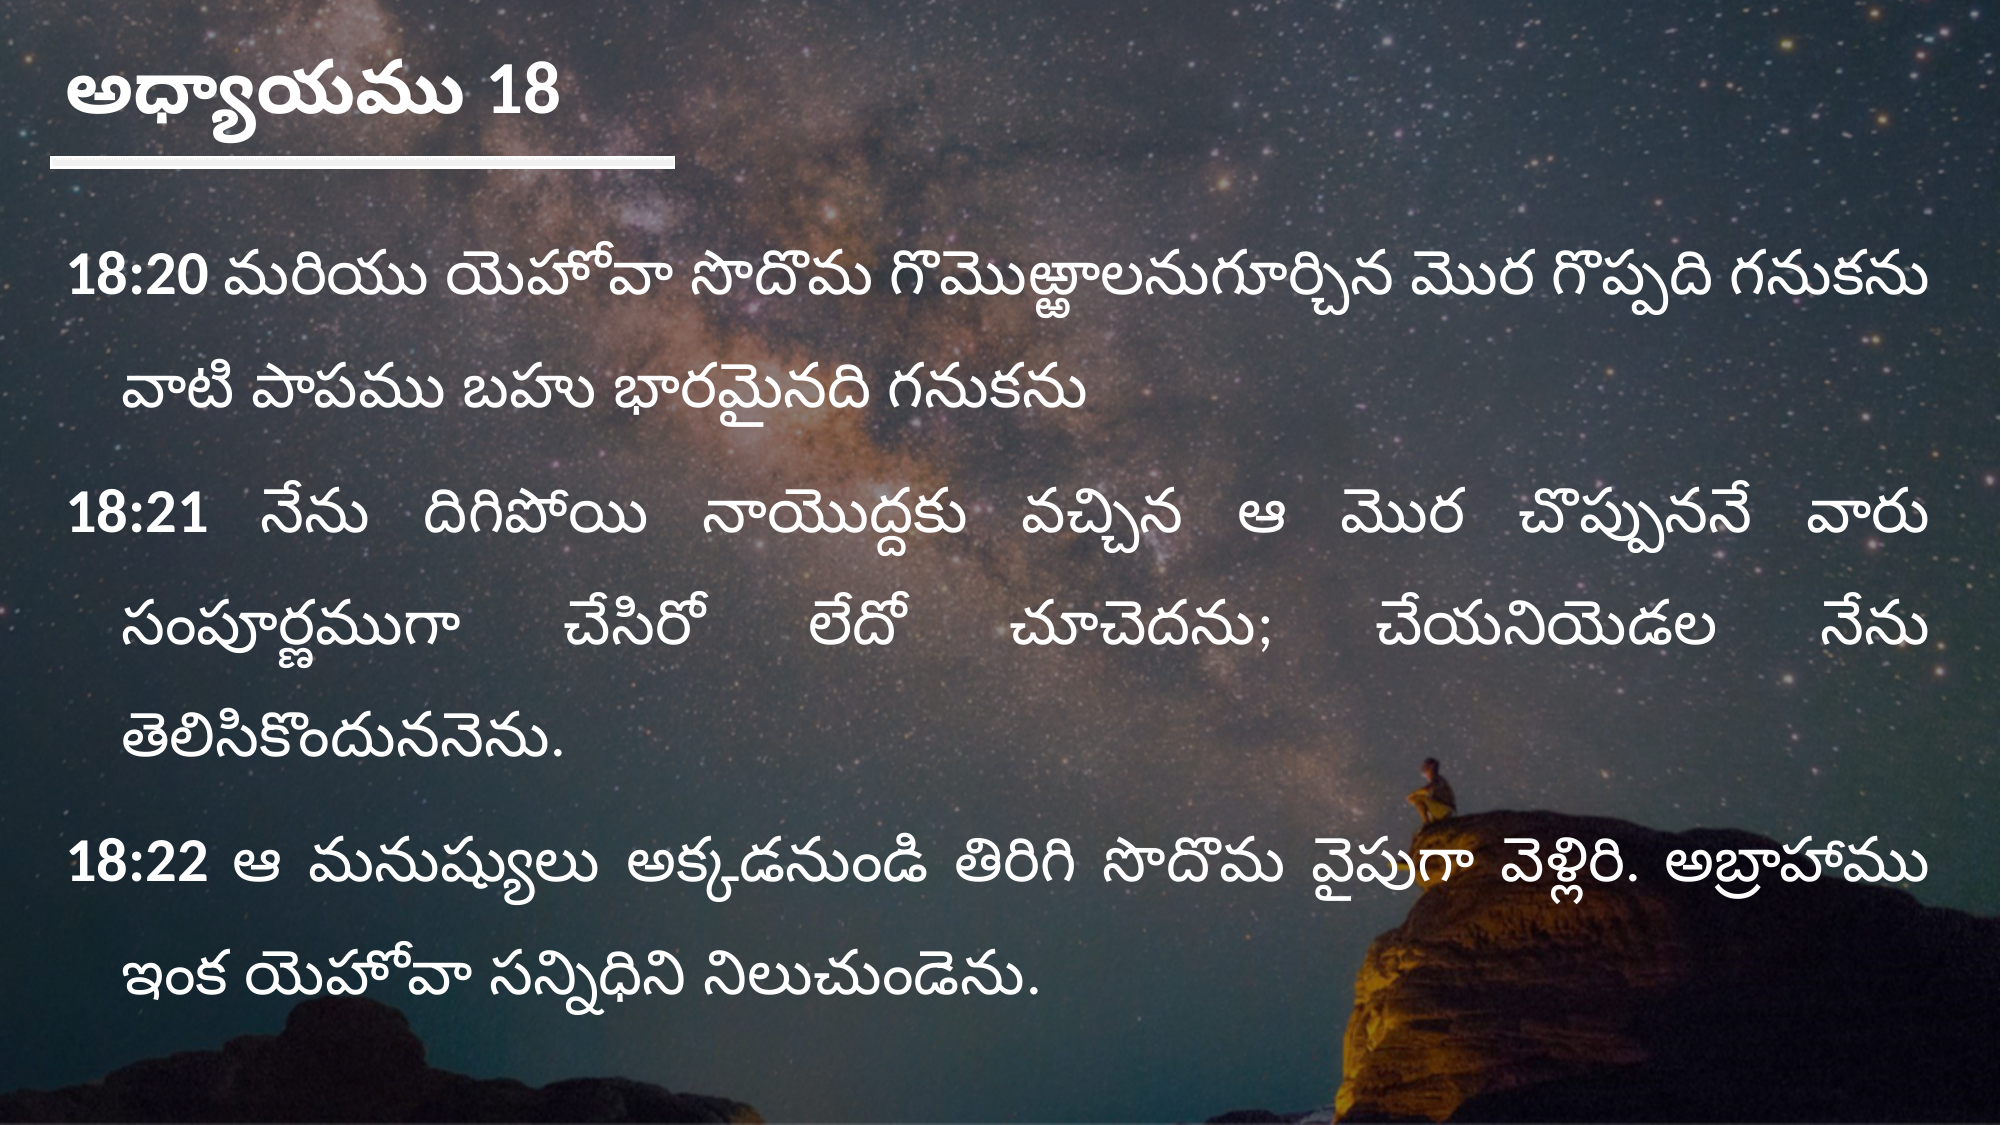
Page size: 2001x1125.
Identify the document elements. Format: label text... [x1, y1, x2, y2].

list 18:20 మరియు యెహోవా సొదొమ గొమొఱ్ఱాలనుగూర్చిన మొర గొప్పది గనుకను వాటి పాపము బహు భారమైనది గనుకను 18:21 నేను దిగిపోయి నాయొద్దకు వచ్చిన ఆ మొర చొప్పుననే వారు సంపూర్ణముగా చేసిరో లేదో చూచెదను; చేయనియెడల నేను తెలిసికొందుననెను. 18:22 ఆ మనుష్యులు అక్కడనుండి తిరిగి సొదొమ వైపుగా వెళ్లిరి. అబ్రాహాము ఇంక యెహోవా సన్నిధిని నిలుచుండెను. [50, 187, 1946, 1063]
title అధ్యాయము 18 [50, 0, 1925, 167]
picture [0, 0, 2000, 1125]
